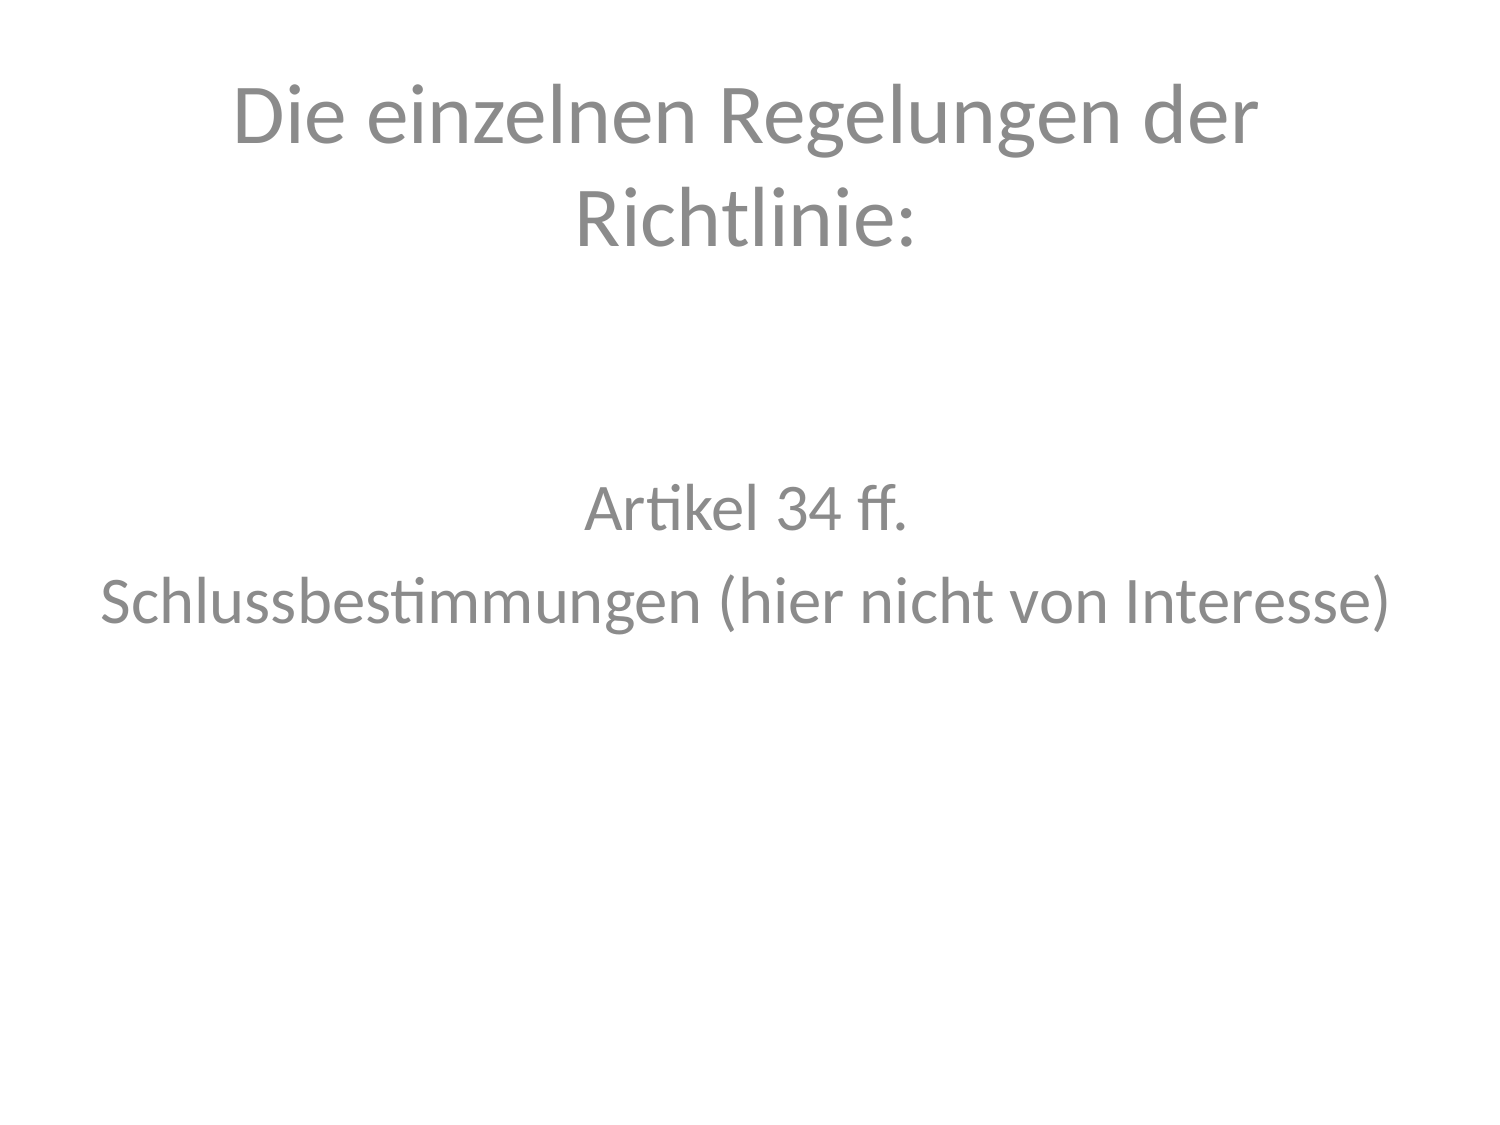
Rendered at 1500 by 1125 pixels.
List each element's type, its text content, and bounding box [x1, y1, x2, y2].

subtitle Die einzelnen Regelungen der Richtlinie: Artikel 34 ff. Schlussbestimmungen (hier nicht von Interesse) [48, 50, 1446, 1063]
